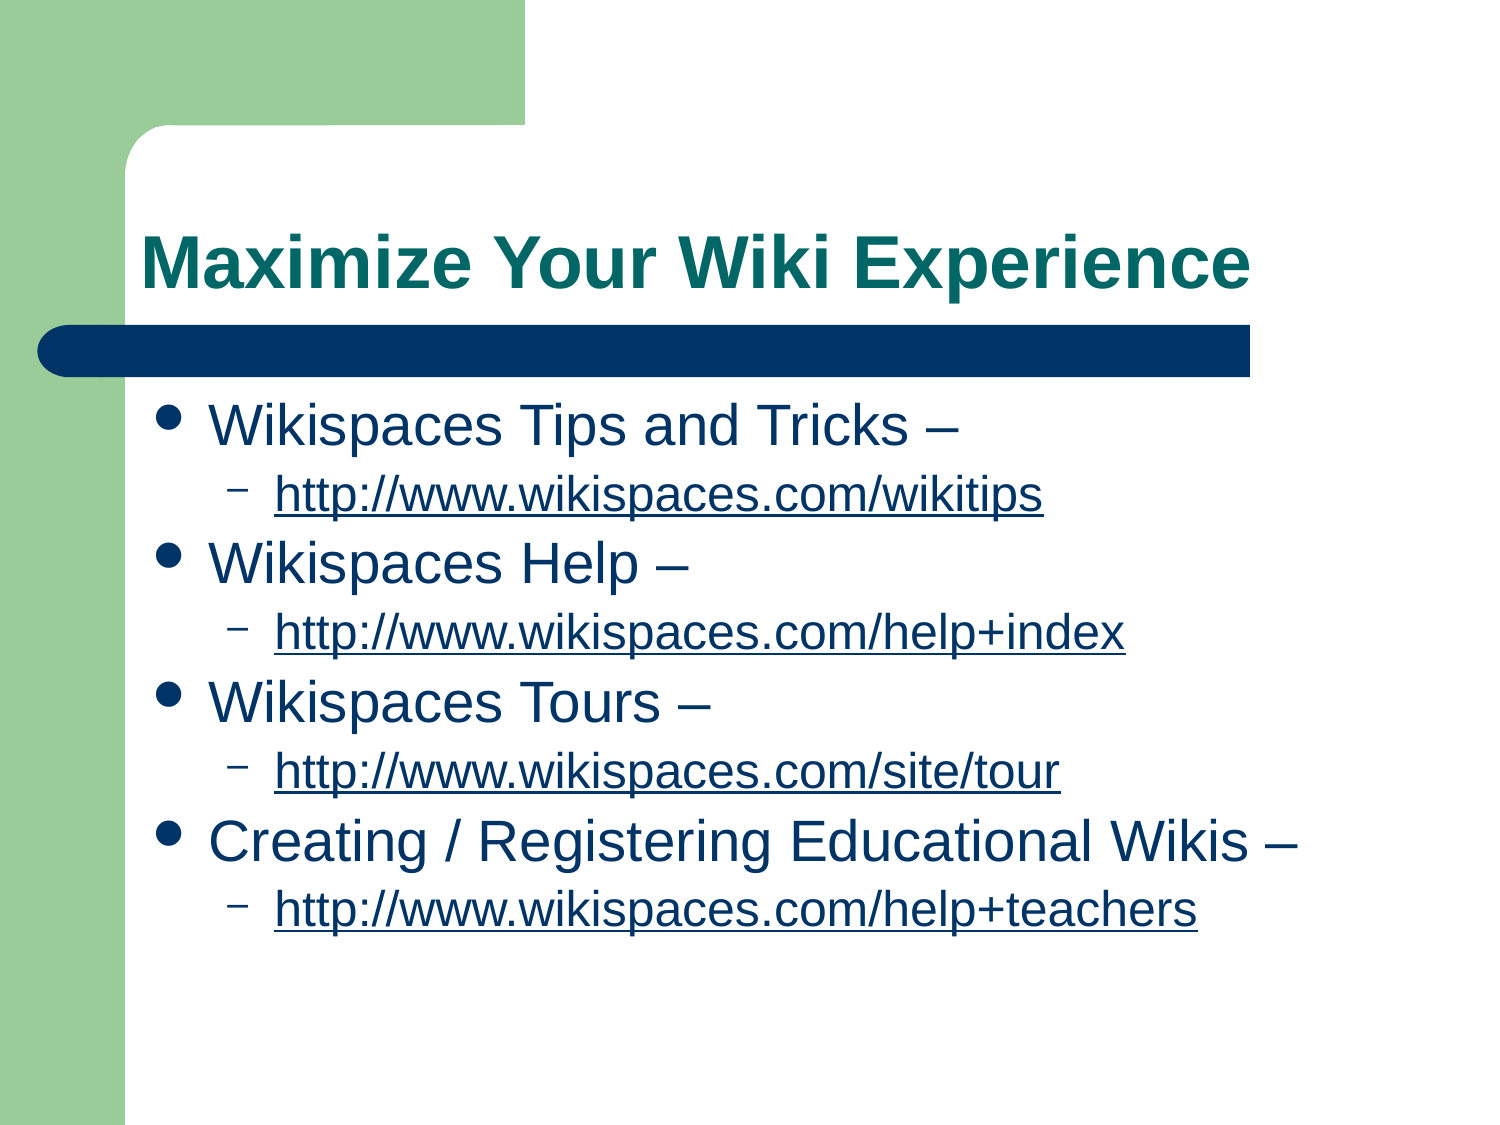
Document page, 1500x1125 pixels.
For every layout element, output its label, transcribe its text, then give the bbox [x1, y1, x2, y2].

title Maximize Your Wiki Experience [124, 124, 1426, 313]
list Wikispaces Tips and Tricks – http://www.wikispaces.com/wikitips Wikispaces Help – http://www.wikispaces.com/help+index Wikispaces Tours – http://www.wikispaces.com/site/tour Creating / Registering Educational Wikis – http://www.wikispaces.com/help+teachers [137, 387, 1400, 999]
